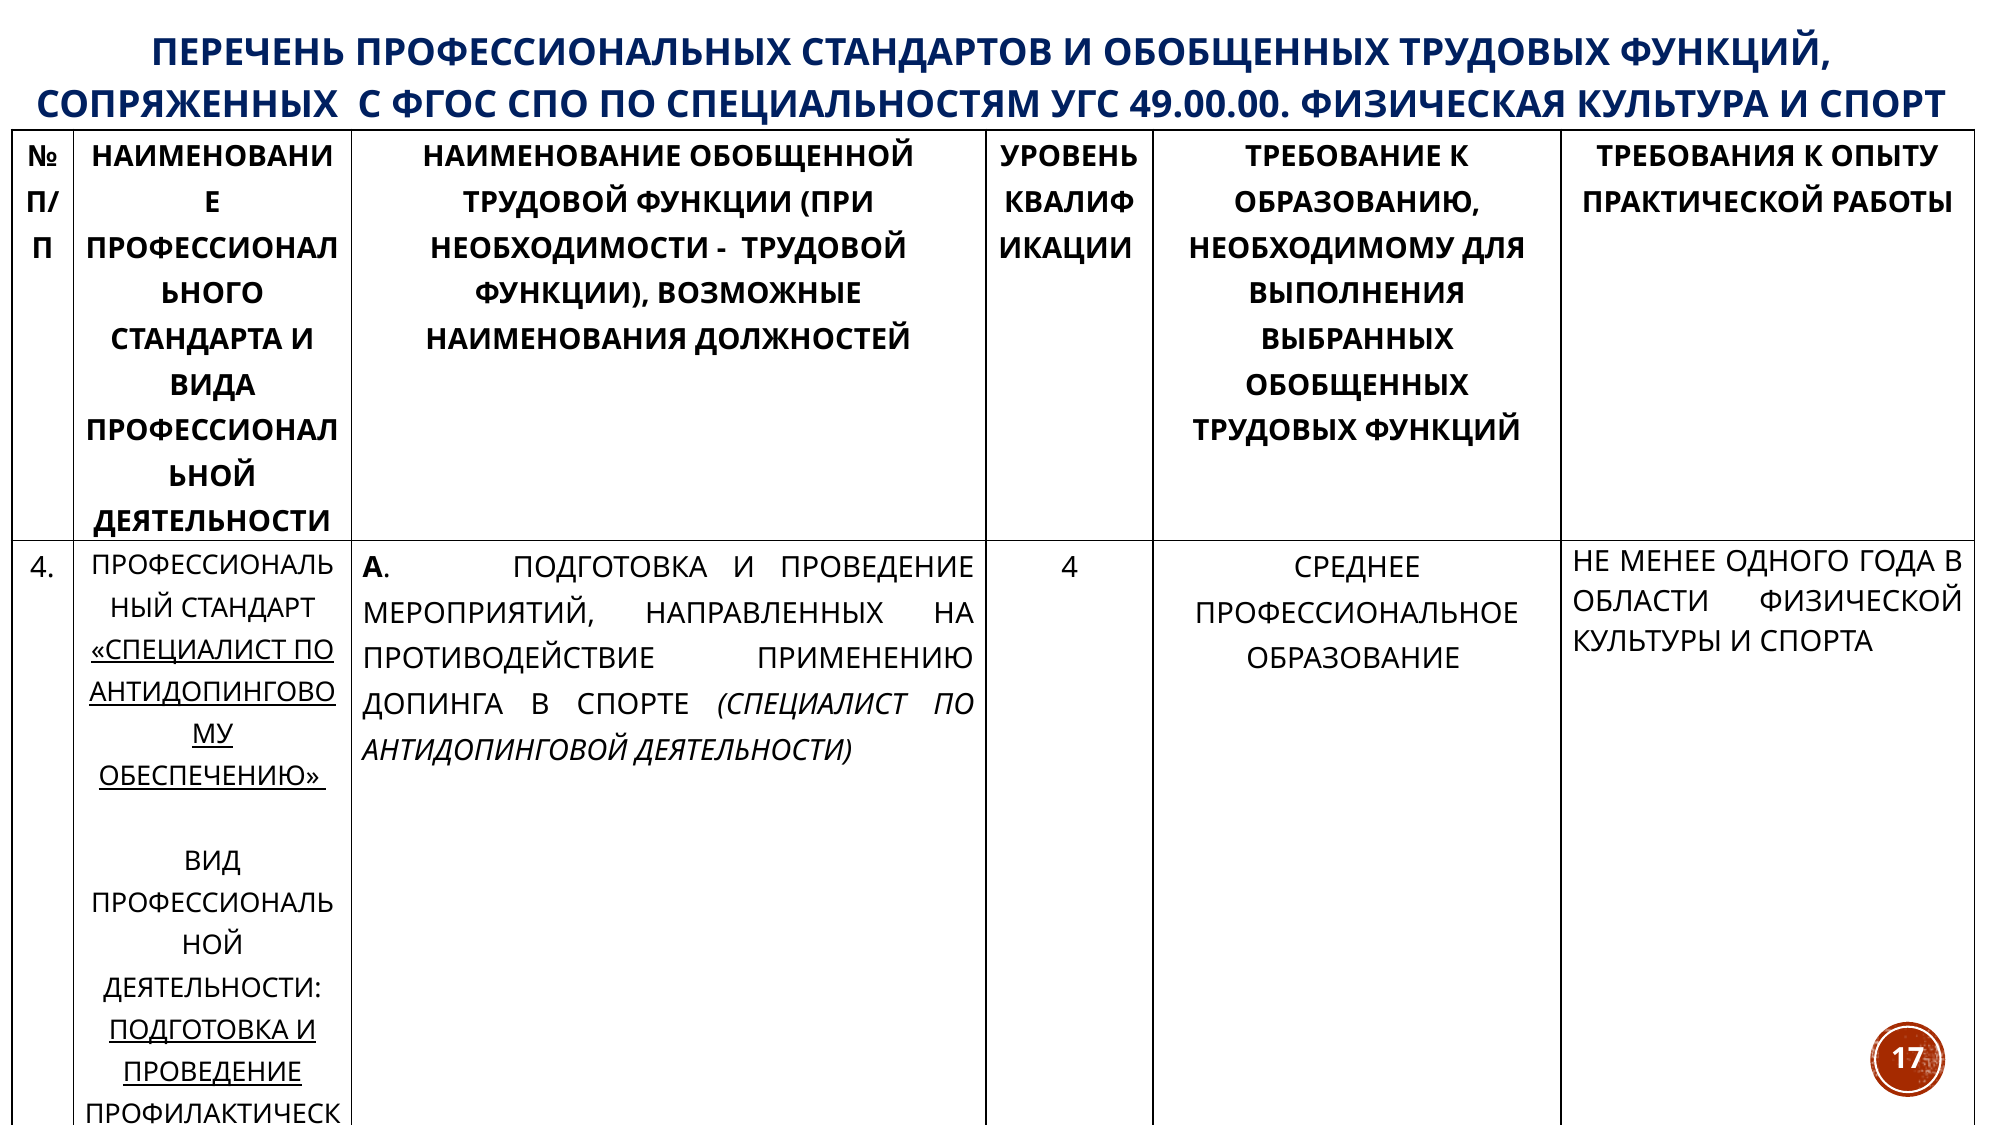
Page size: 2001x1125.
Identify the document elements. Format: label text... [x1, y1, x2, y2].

table_cell 4 [987, 541, 1152, 1125]
table_cell Профессиональный стандарт «Специалист по антидопинговому обеспечению» Вид профессиональной деятельности: Подготовка и проведение профилактической работы, направленной на предотвращение антидопинговых нарушений [74, 541, 351, 1125]
table_cell А. Подготовка и проведение мероприятий, направленных на противодействие применению допинга в спорте (Специалист по антидопинговой деятельности) [352, 541, 985, 1125]
table_header № п/п [13, 131, 73, 540]
table_header Наименование профессионального стандарта и вида профессиональной деятельности [74, 131, 351, 540]
title Перечень профессиональных стандартов и обобщенных трудовых функций, сопряженных с ФГОС СПО по специальностям УГС 49.00.00. Физическая культура и спорт [0, 0, 1984, 146]
table_cell Не менее одного года в области физической культуры и спорта [1562, 541, 1974, 1125]
table_header Требования к опыту практической работы [1562, 131, 1974, 540]
table_header Требование к образованию, необходимому для выполнения выбранных обобщенных трудовых функций [1154, 131, 1560, 540]
table_cell Среднее профессиональное образование [1154, 541, 1560, 1125]
table_header Наименование обобщенной трудовой функции (при необходимости - трудовой функции), возможные наименования должностей [352, 131, 985, 540]
table_header Уровень квалификации [987, 131, 1152, 540]
table_cell 4. [13, 541, 73, 1125]
